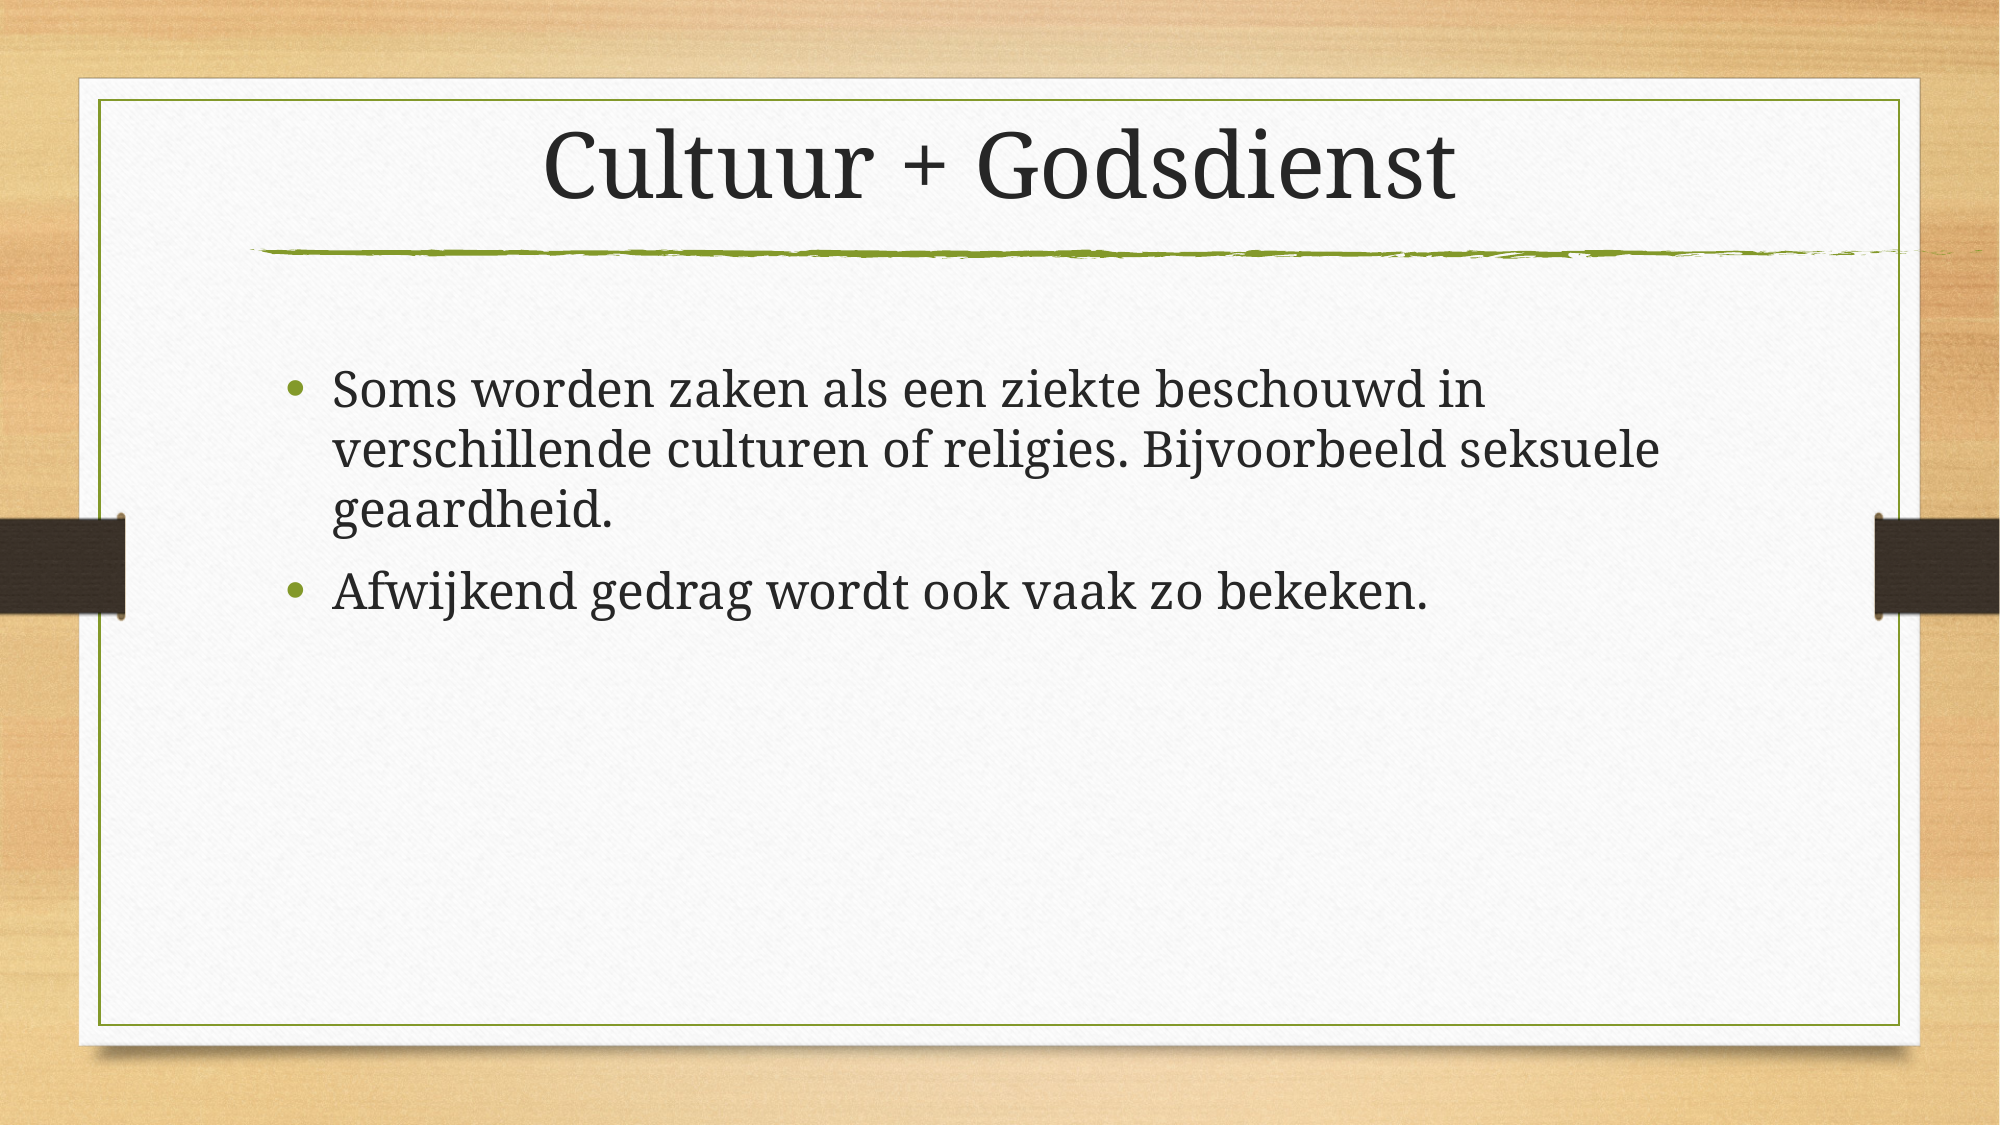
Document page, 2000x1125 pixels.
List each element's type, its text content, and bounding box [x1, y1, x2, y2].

list Soms worden zaken als een ziekte beschouwd in verschillende culturen of religies. Bijvoorbeeld seksuele geaardheid. Afwijkend gedrag wordt ook vaak zo bekeken. [270, 349, 1730, 1050]
picture [0, 0, 2000, 1125]
title Cultuur + Godsdienst [249, 78, 1750, 246]
